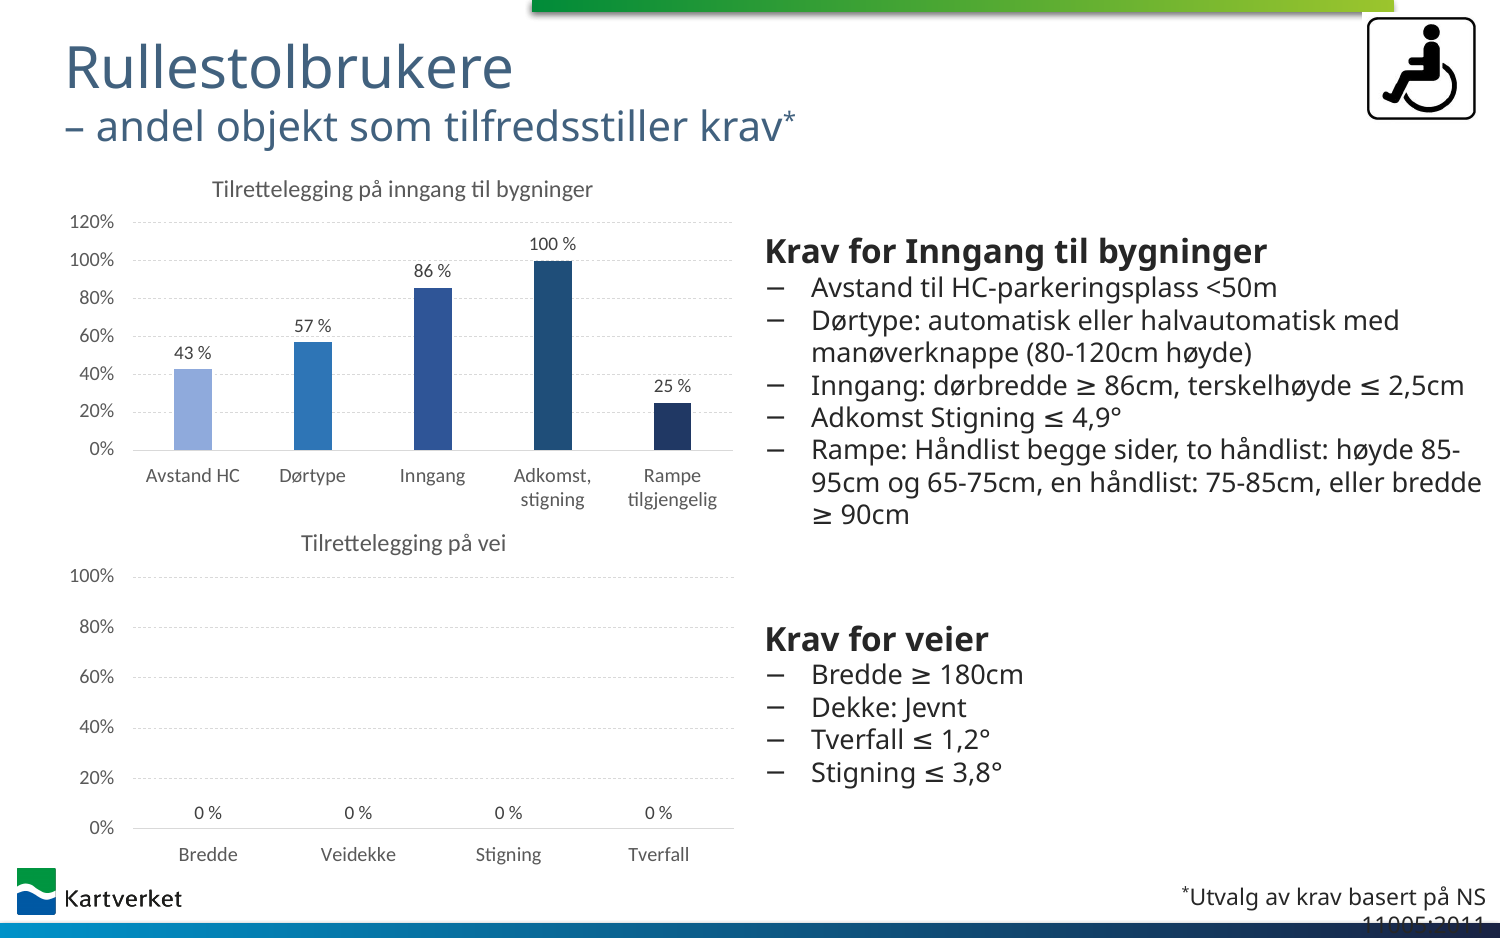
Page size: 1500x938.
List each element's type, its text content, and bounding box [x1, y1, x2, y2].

text_box *Utvalg av krav basert på NS 11005:2011 [1068, 873, 1500, 938]
text_box Krav for veier Bredde ≥ 180cm Dekke: Jevnt Tverfall ≤ 1,2° Stigning ≤ 3,8° [749, 610, 1500, 795]
picture [62, 520, 746, 874]
picture [1362, 12, 1481, 126]
text_box Krav for Inngang til bygninger Avstand til HC-parkeringsplass <50m Dørtype: automatisk eller halvautomatisk med manøverknappe (80-120cm høyde) Inngang: dørbredde ≥ 86cm, terskelhøyde ≤ 2,5cm Adkomst Stigning ≤ 4,9° Rampe: Håndlist begge sider, to håndlist: høyde 85-95cm og 65-75cm, en håndlist: 75-85cm, eller bredde ≥ 90cm [749, 223, 1500, 538]
text_box Rullestolbrukere – andel objekt som tilfredsstiller krav* [49, 25, 1431, 158]
picture [62, 166, 744, 519]
